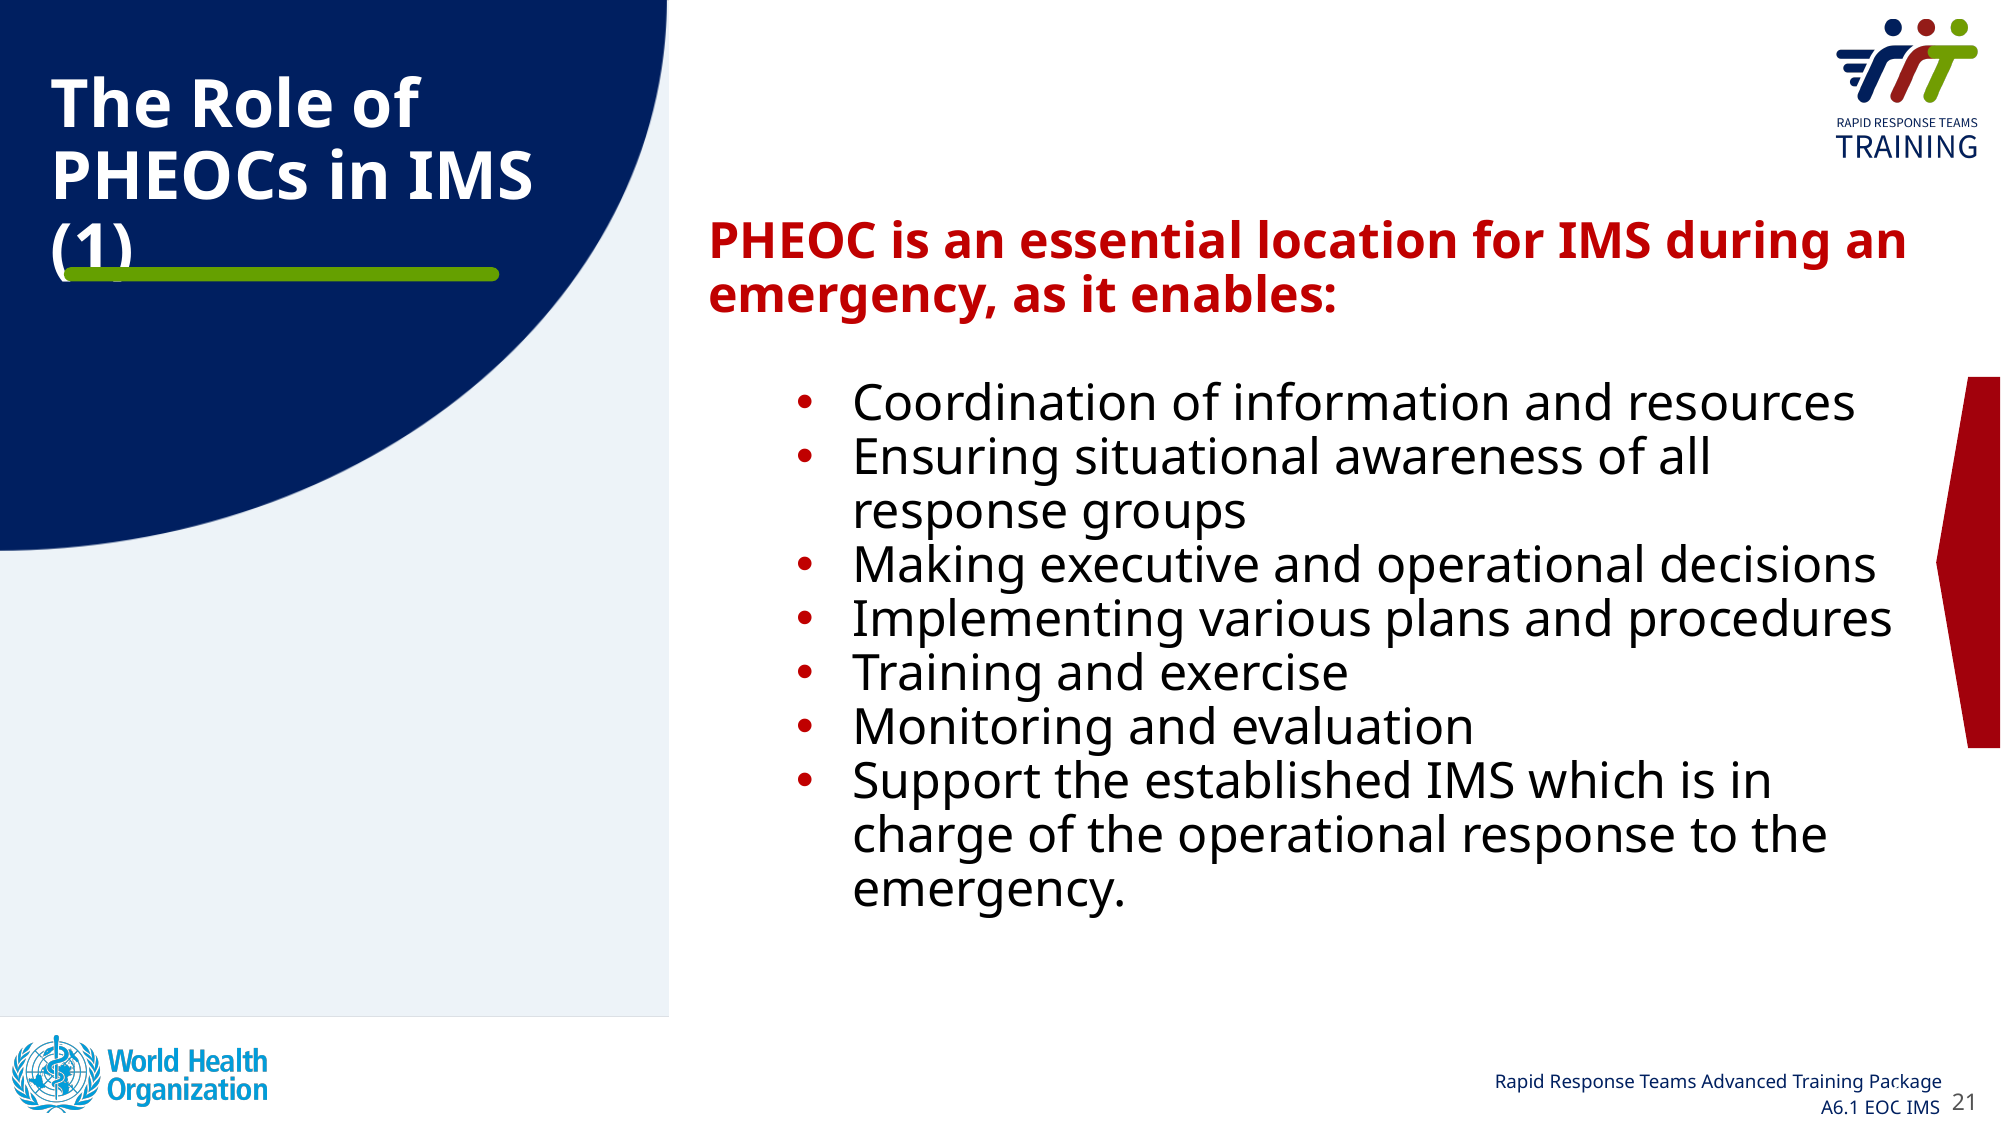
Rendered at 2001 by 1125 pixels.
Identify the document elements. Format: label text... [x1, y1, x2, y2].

title The Role of PHEOCs in IMS (1) [42, 18, 616, 337]
picture [1835, 19, 1978, 167]
picture [0, 0, 669, 1018]
text_box [63, 267, 500, 282]
list PHEOC is an essential location for IMS during an emergency, as it enables: Coordination of information and resources Ensuring situational awareness of all response groups Making executive and operational decisions Implementing various plans and procedures Training and exercise Monitoring and evaluation Support the established IMS which is in charge of the operational response to the emergency. [700, 207, 1937, 1049]
picture [12, 1035, 267, 1113]
picture [12, 1083, 48, 1113]
picture [58, 1050, 64, 1058]
slide_number 21 [1882, 1049, 1930, 1092]
